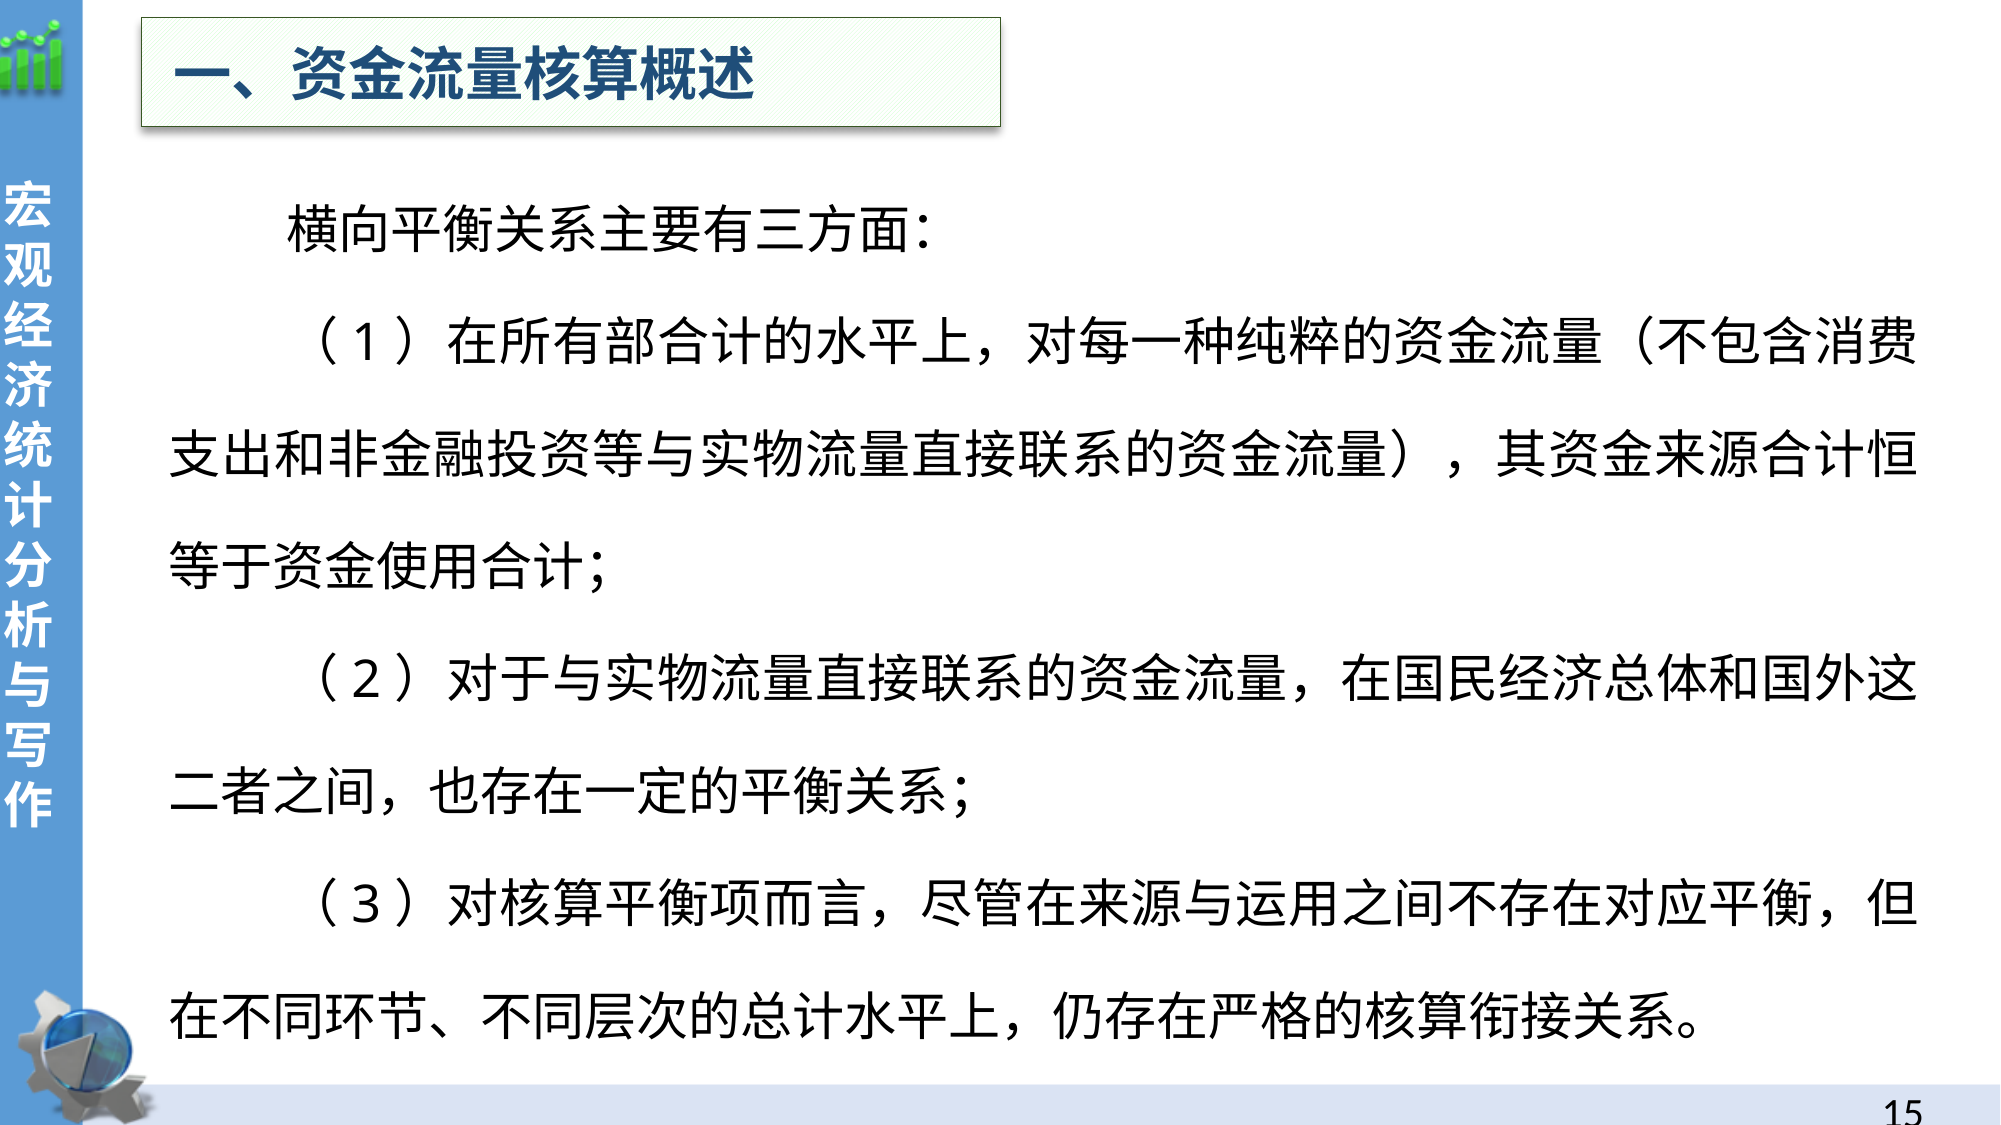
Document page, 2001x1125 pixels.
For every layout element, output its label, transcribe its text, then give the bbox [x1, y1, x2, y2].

text_box 一、资金流量核算概述 [141, 17, 1000, 127]
slide_number 14 [1786, 1085, 1940, 1125]
picture [0, 0, 2001, 1125]
text_box 横向平衡关系主要有三方面： （1）在所有部合计的水平上，对每一种纯粹的资金流量（不包含消费支出和非金融投资等与实物流量直接联系的资金流量），其资金来源合计恒等于资金使用合计； （2）对于与实物流量直接联系的资金流量，在国民经济总体和国外这二者之间，也存在一定的平衡关系； （3）对核算平衡项而言，尽管在来源与运用之间不存在对应平衡，但在不同环节、不同层次的总计水平上，仍存在严格的核算衔接关系。 [153, 138, 1934, 1093]
text_box 宏观经济统计分析与写作 [0, 116, 72, 891]
